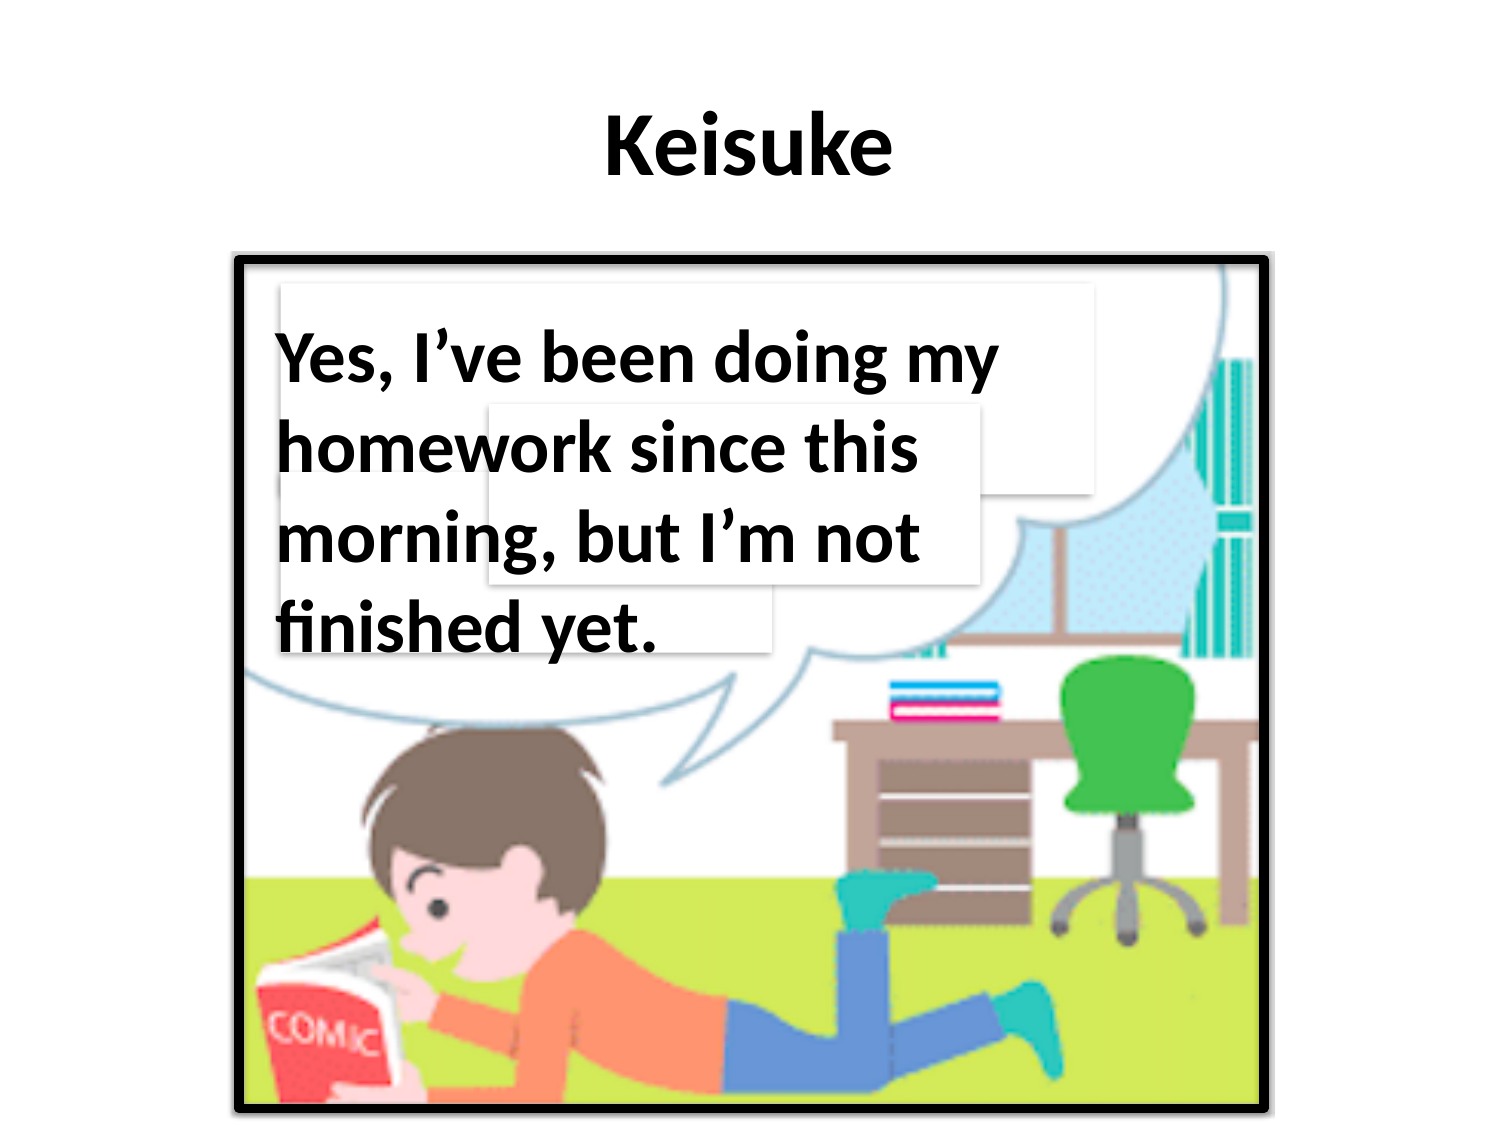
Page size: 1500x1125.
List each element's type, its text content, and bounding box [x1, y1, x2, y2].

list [0, 251, 1500, 1125]
title Keisuke [75, 45, 1425, 233]
